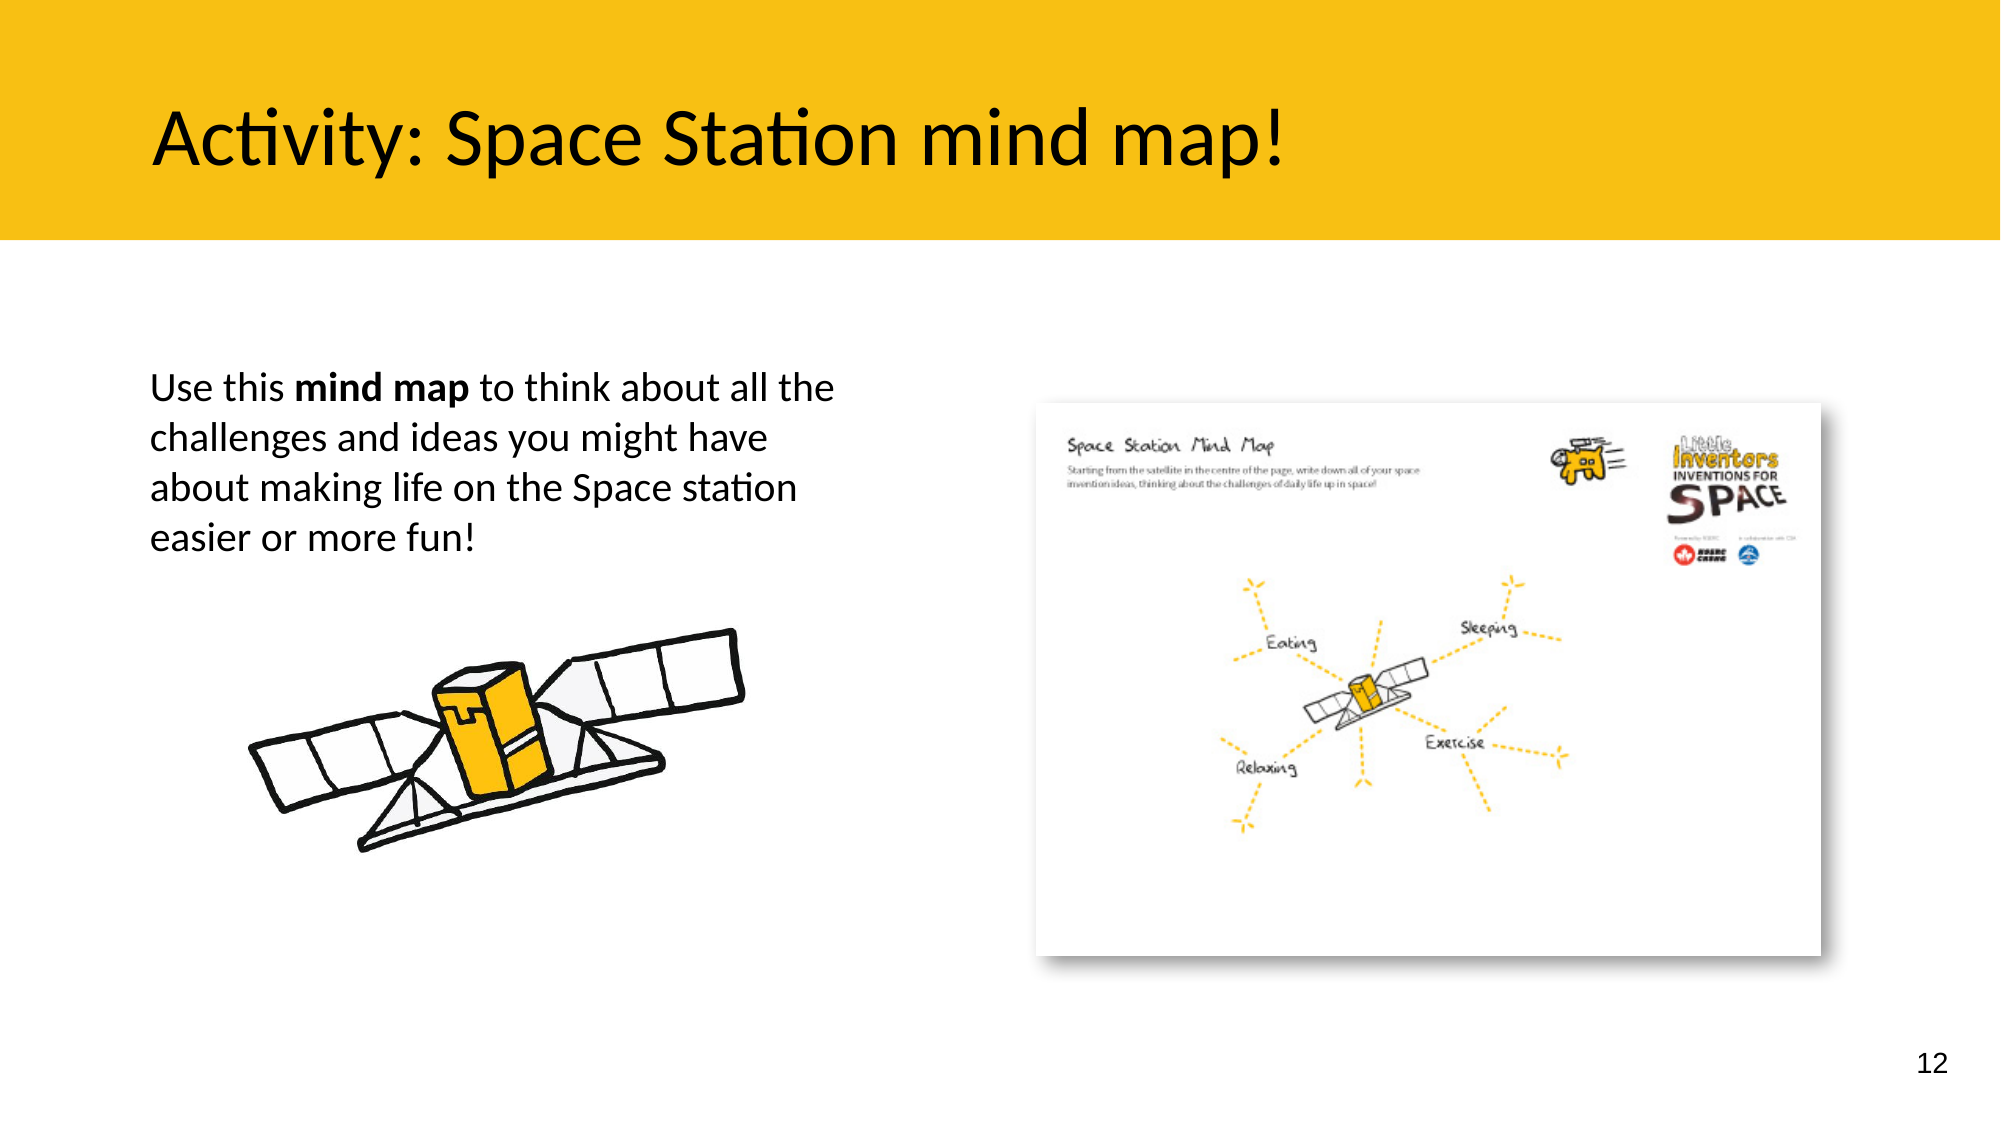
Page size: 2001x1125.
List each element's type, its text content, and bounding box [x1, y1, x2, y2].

text_box 12 [1899, 1029, 1964, 1100]
text_box Use this mind map to think about all the challenges and ideas you might have about making life on the Space station easier or more fun! [134, 344, 861, 605]
picture [247, 584, 785, 899]
picture [1035, 403, 1821, 956]
title Activity: Space Station mind map! [137, 55, 1863, 221]
